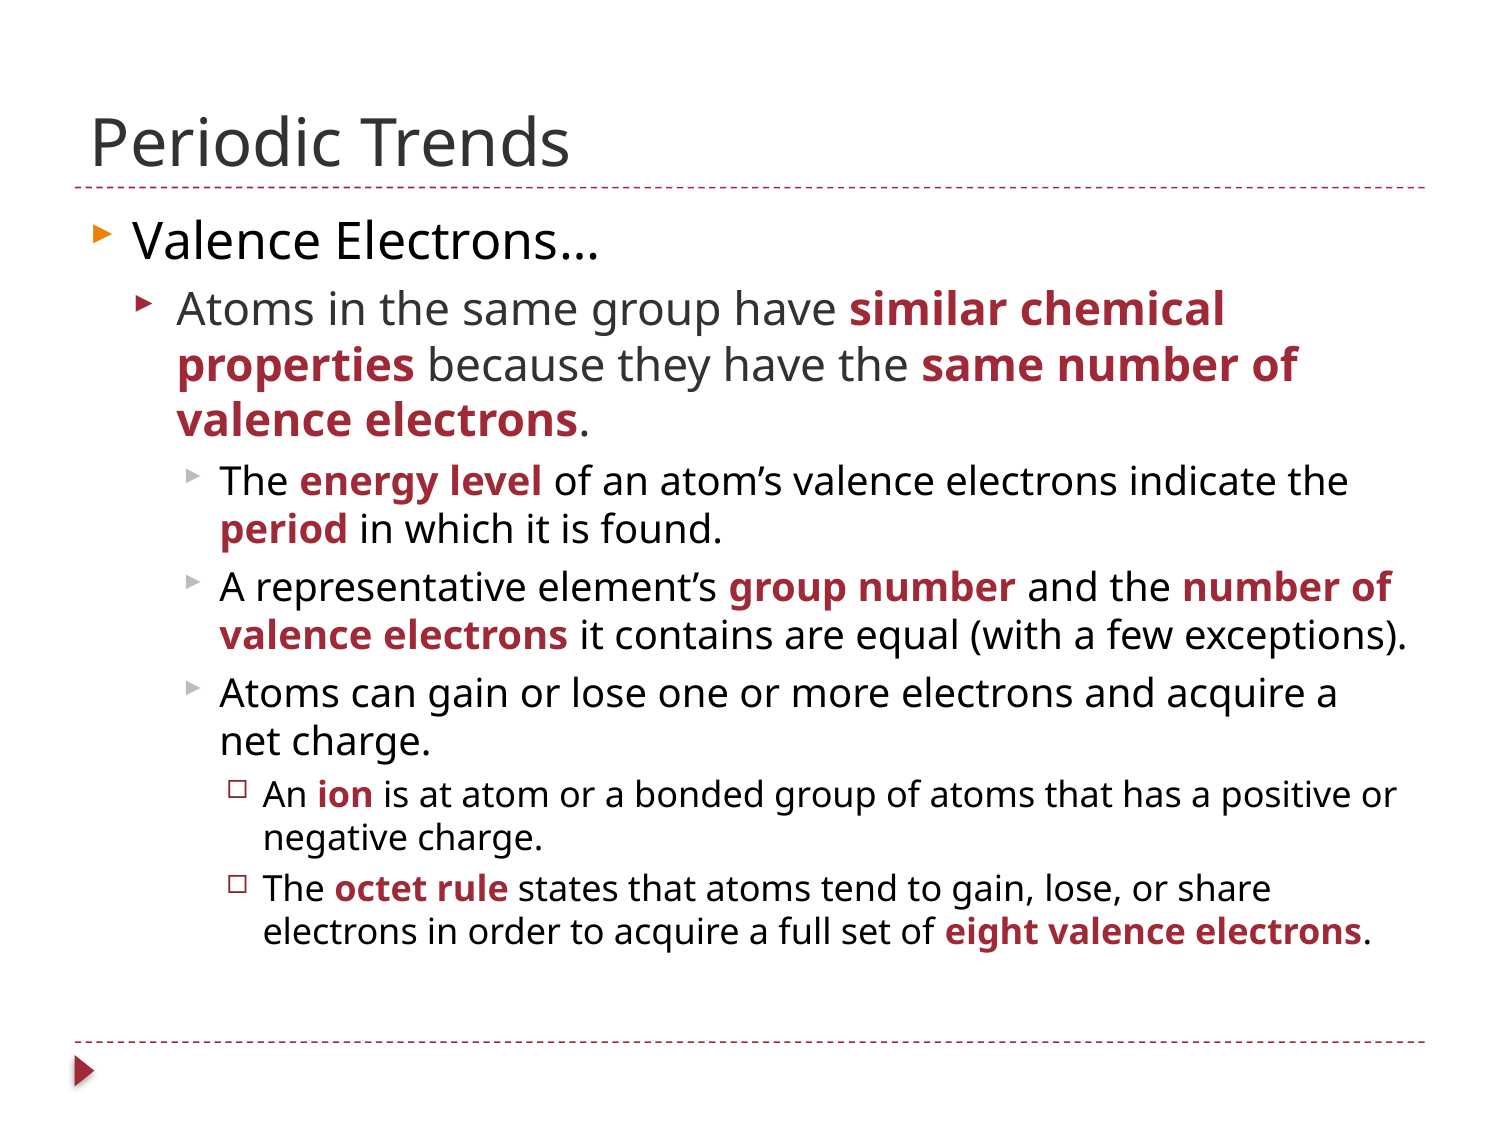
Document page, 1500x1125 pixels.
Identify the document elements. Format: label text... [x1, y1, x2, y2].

list Valence Electrons… Atoms in the same group have similar chemical properties because they have the same number of valence electrons. The energy level of an atom’s valence electrons indicate the period in which it is found. A representative element’s group number and the number of valence electrons it contains are equal (with a few exceptions). Atoms can gain or lose one or more electrons and acquire a net charge. An ion is at atom or a bonded group of atoms that has a positive or negative charge. The octet rule states that atoms tend to gain, lose, or share electrons in order to acquire a full set of eight valence electrons. [75, 200, 1425, 1010]
title Periodic Trends [75, 24, 1425, 188]
